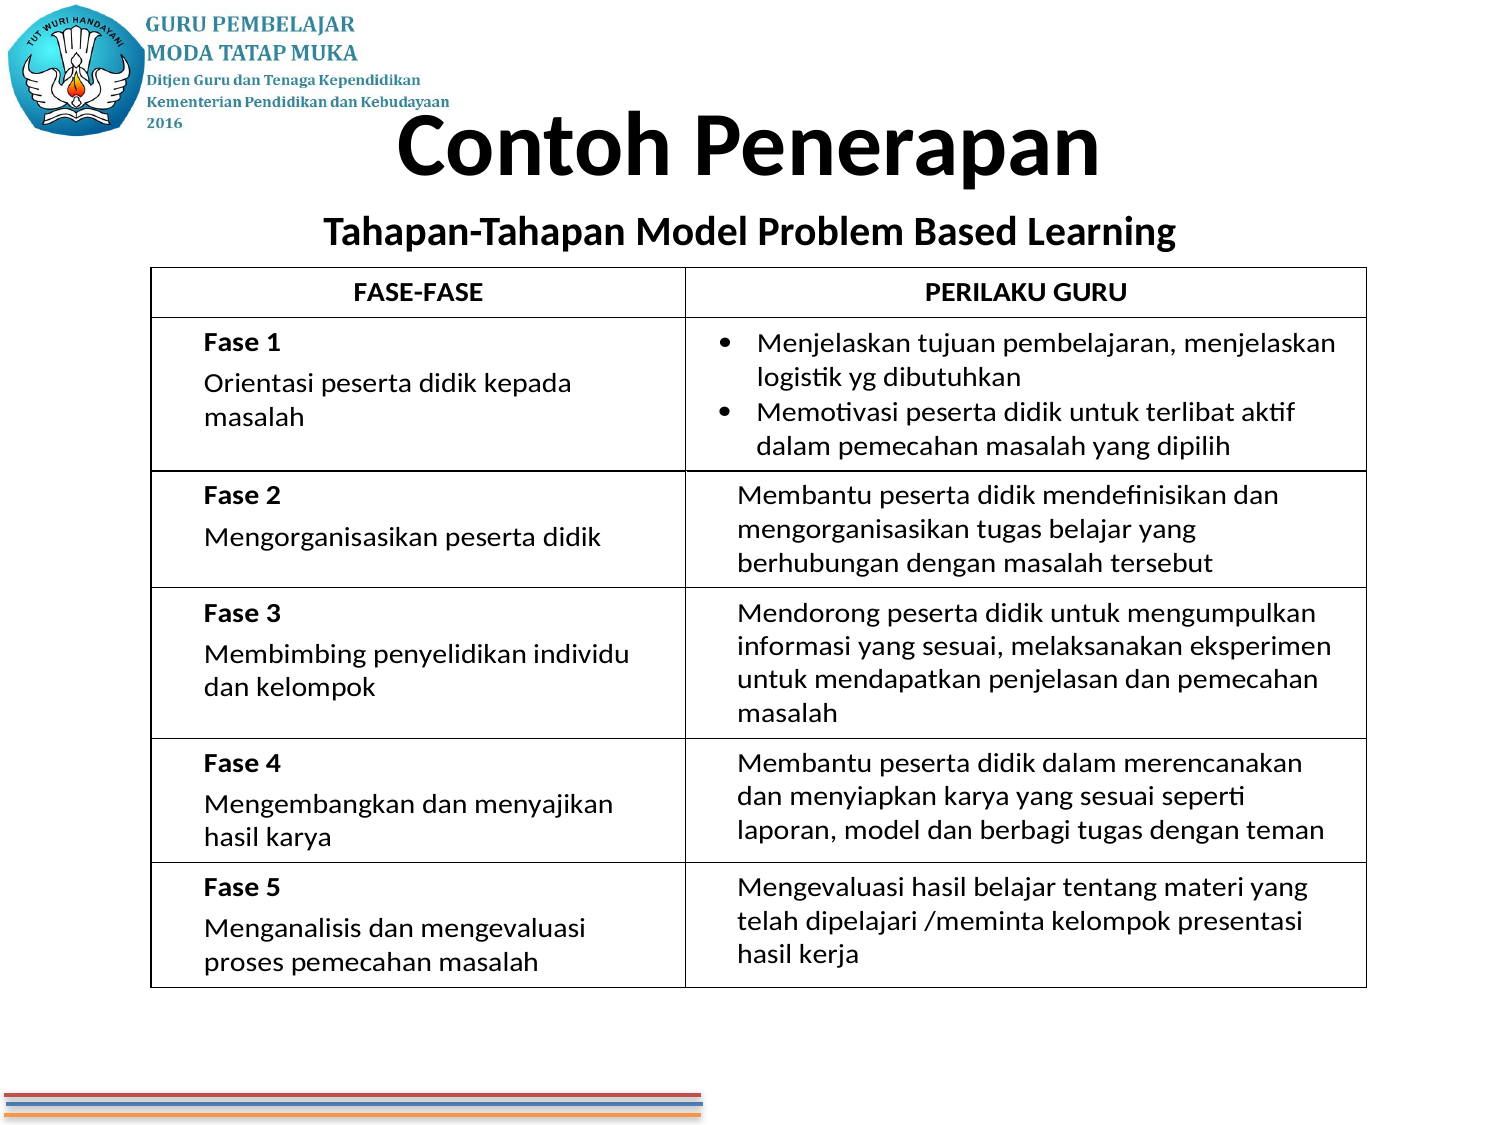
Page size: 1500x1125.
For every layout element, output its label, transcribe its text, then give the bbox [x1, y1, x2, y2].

title Contoh Penerapan [75, 45, 1425, 233]
picture [4, 0, 455, 139]
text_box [86, 266, 1380, 1053]
list Tahapan-Tahapan Model Problem Based Learning [53, 196, 1447, 994]
